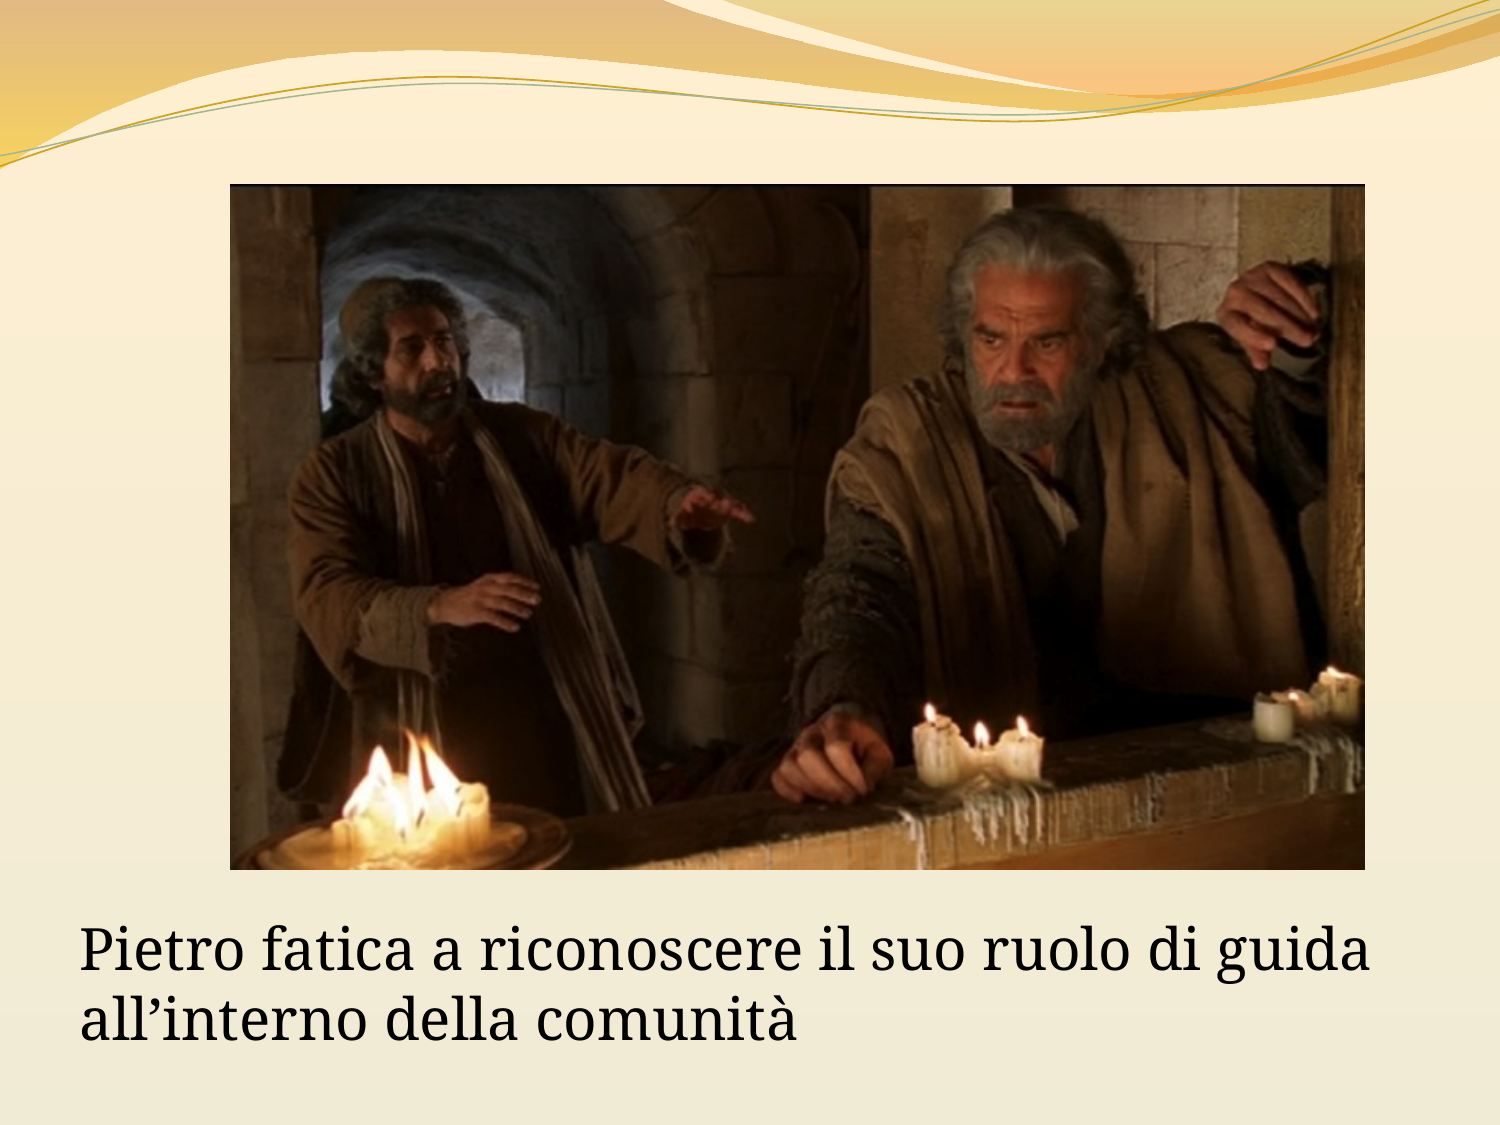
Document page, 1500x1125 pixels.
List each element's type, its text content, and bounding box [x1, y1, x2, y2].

picture [229, 184, 1365, 870]
text_box Pietro fatica a riconoscere il suo ruolo di guida all’interno della comunità [64, 905, 1412, 1060]
